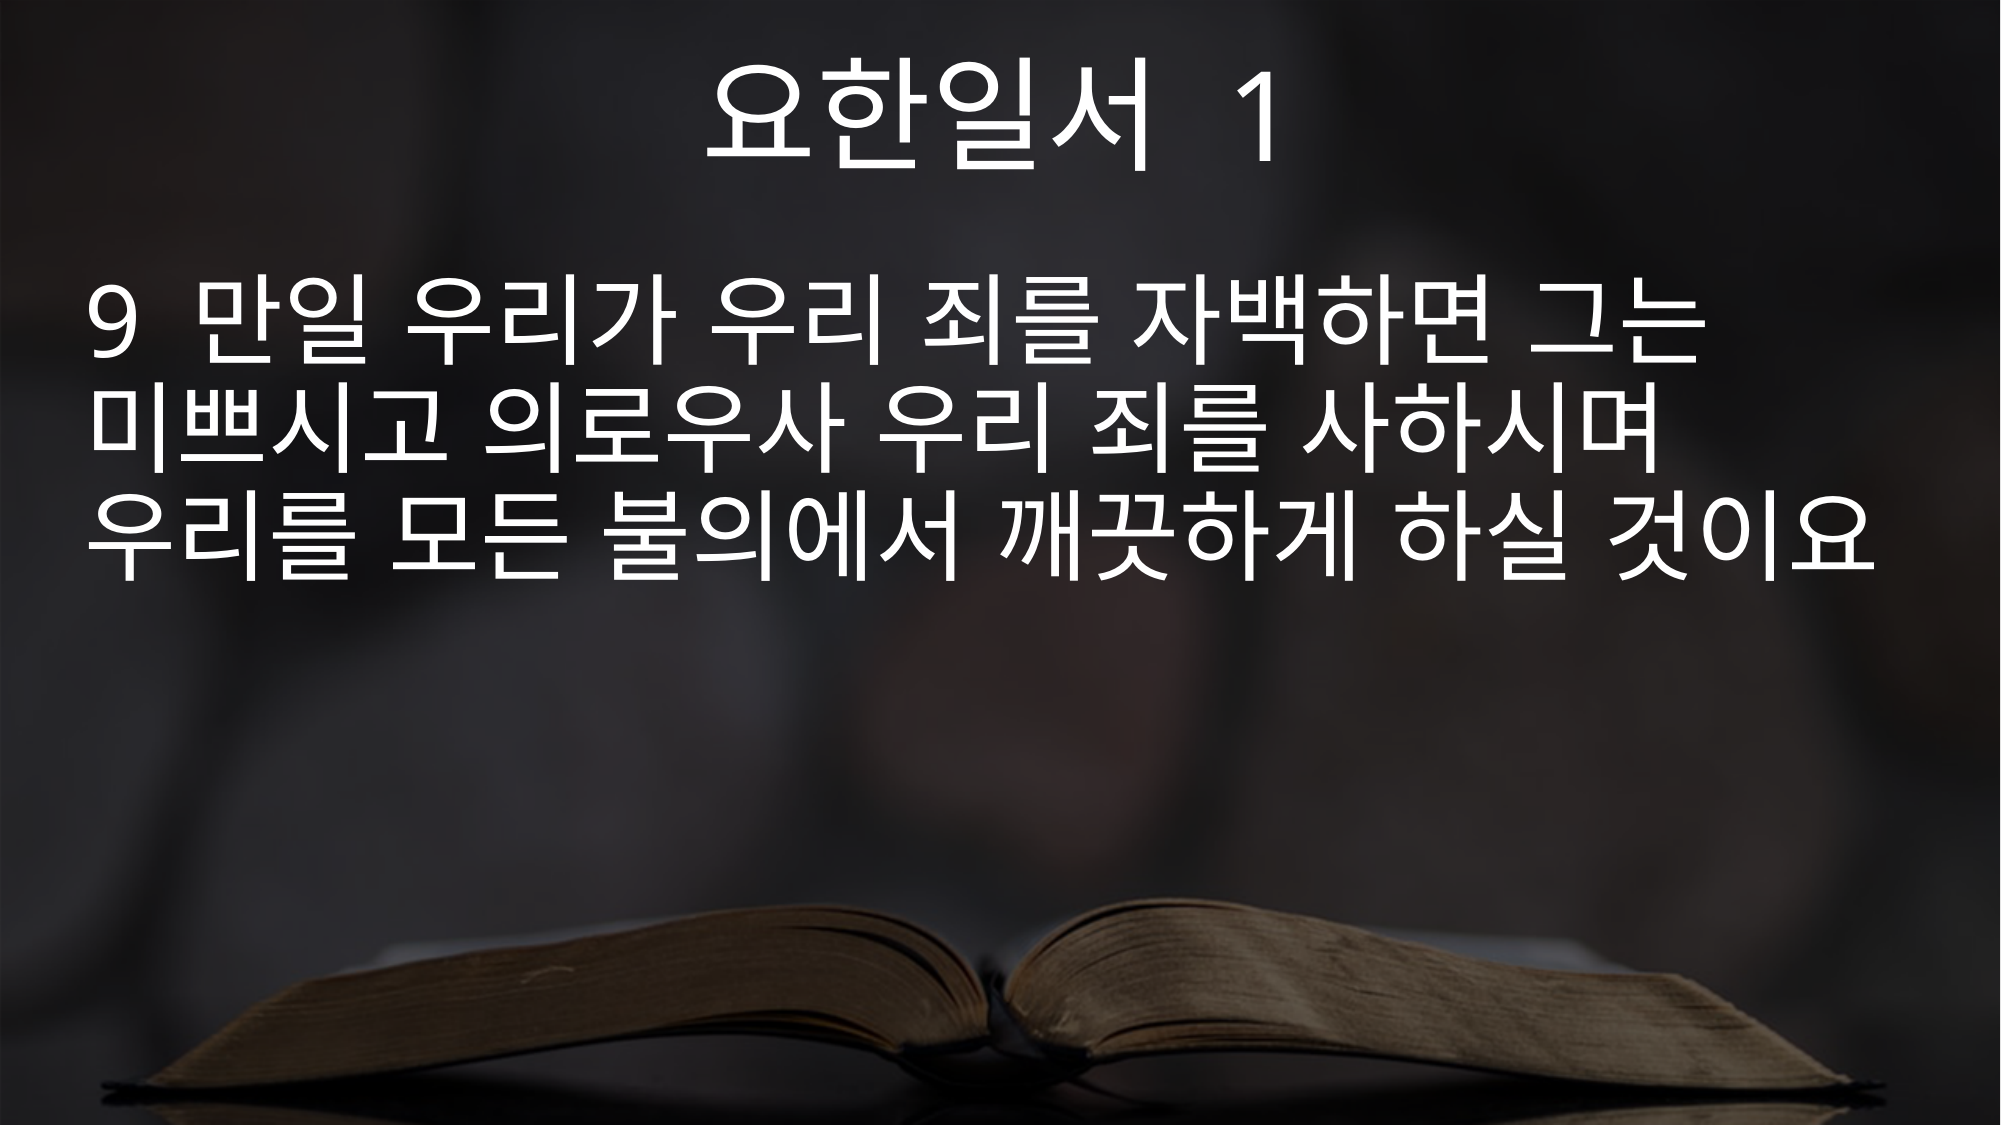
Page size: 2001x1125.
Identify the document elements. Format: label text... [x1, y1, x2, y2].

picture [0, 0, 2001, 1125]
list 9 만일 우리가 우리 죄를 자백하면 그는 미쁘시고 의로우사 우리 죄를 사하시며 우리를 모든 불의에서 깨끗하게 하실 것이요 [69, 263, 1953, 423]
footer 요한일서 1 [0, 32, 2000, 192]
